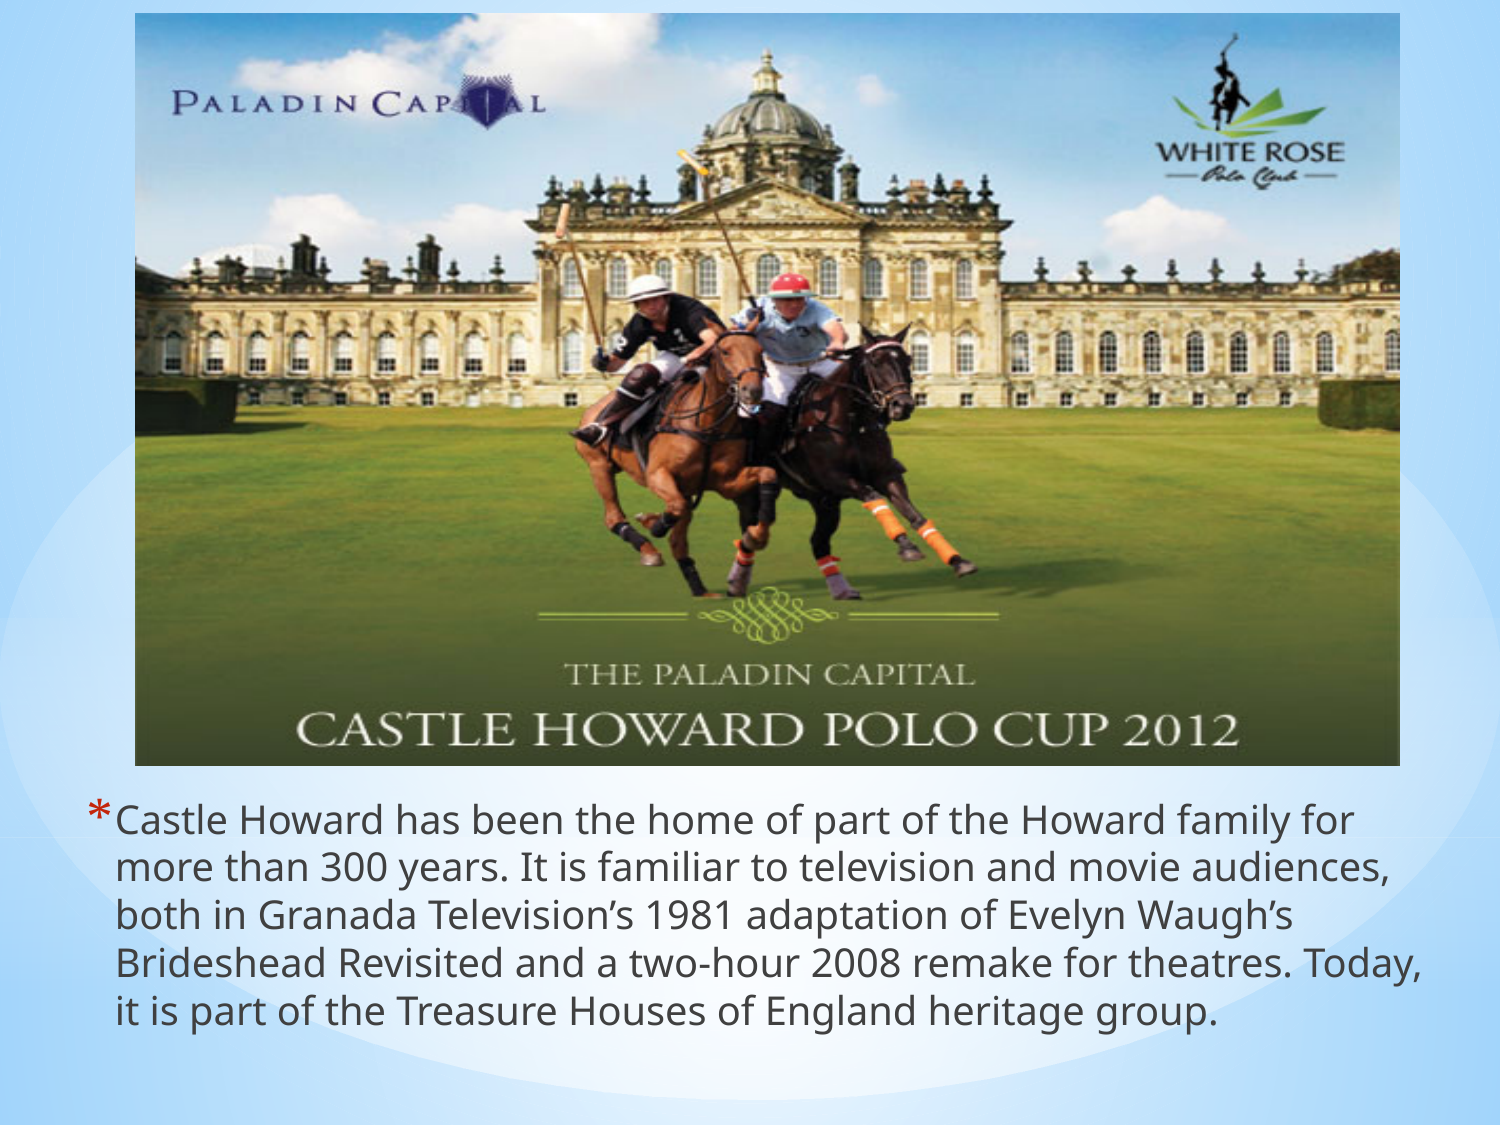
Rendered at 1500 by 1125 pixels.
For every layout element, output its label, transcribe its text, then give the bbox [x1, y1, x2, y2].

list Castle Howard has been the home of part of the Howard family for more than 300 years. It is familiar to television and movie audiences, both in Granada Television’s 1981 adaptation of Evelyn Waugh’s Brideshead Revisited and a two-hour 2008 remake for theatres. Today, it is part of the Treasure Houses of England heritage group. [64, 786, 1459, 1046]
picture [135, 13, 1400, 766]
